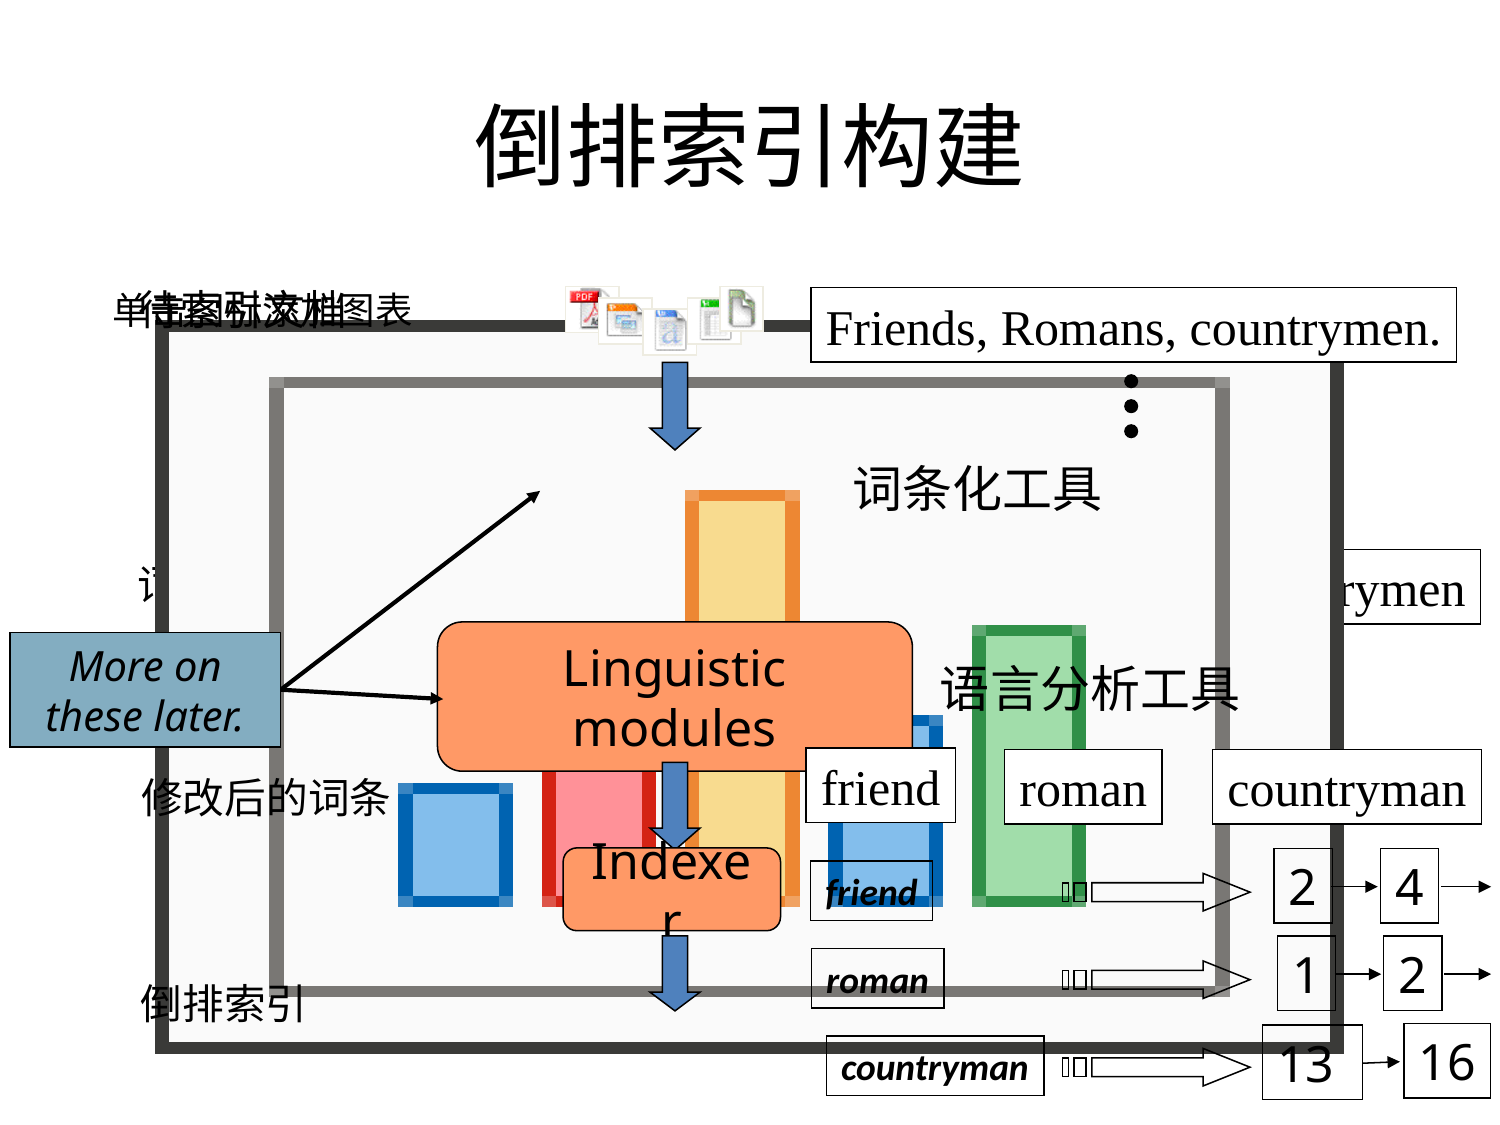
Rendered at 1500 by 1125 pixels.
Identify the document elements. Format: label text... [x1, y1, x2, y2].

text_box [1124, 424, 1138, 438]
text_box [124, 623, 1483, 847]
title 倒排索引构建 [87, 62, 1413, 225]
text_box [124, 848, 1496, 1112]
text_box [650, 363, 701, 448]
text_box [1124, 374, 1138, 388]
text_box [565, 287, 763, 355]
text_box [122, 449, 1482, 622]
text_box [9, 490, 541, 749]
text_box [1124, 399, 1138, 413]
text_box 待索引文档 [123, 276, 362, 342]
text_box Friends, Romans, countrymen. [810, 287, 1457, 363]
